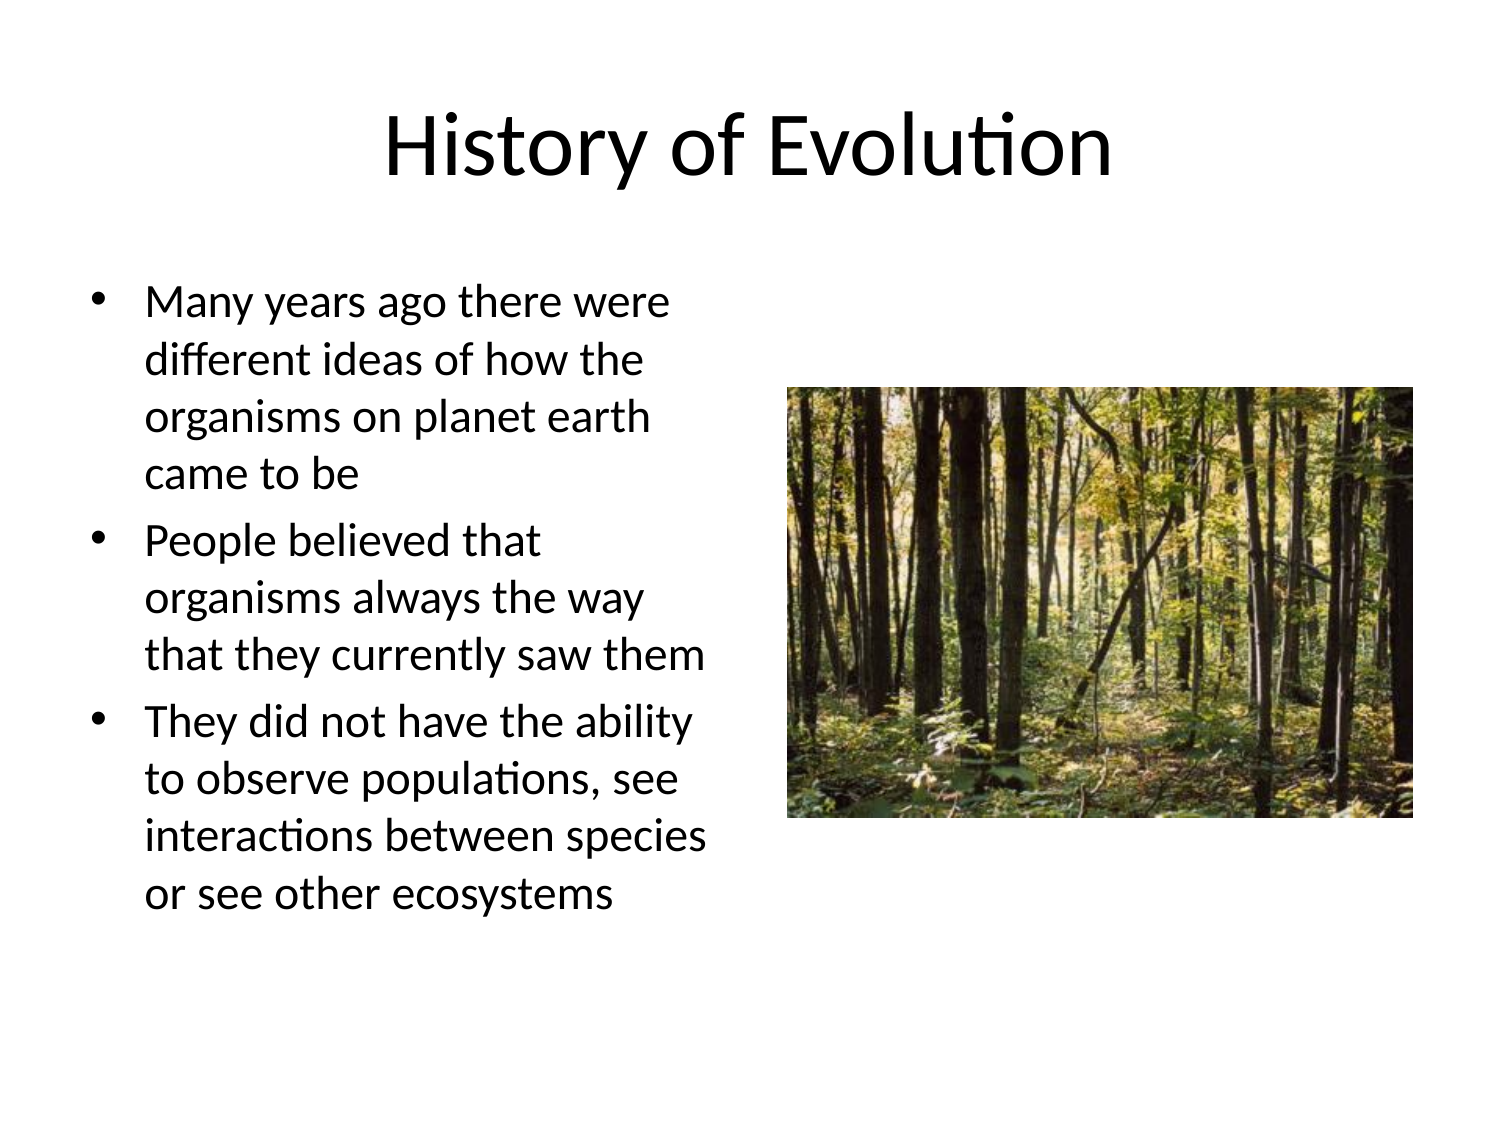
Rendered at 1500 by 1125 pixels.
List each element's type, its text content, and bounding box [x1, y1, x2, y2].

picture [787, 387, 1413, 818]
title History of Evolution [75, 45, 1425, 233]
list Many years ago there were different ideas of how the organisms on planet earth came to be People believed that organisms always the way that they currently saw them They did not have the ability to observe populations, see interactions between species or see other ecosystems [75, 262, 738, 1005]
